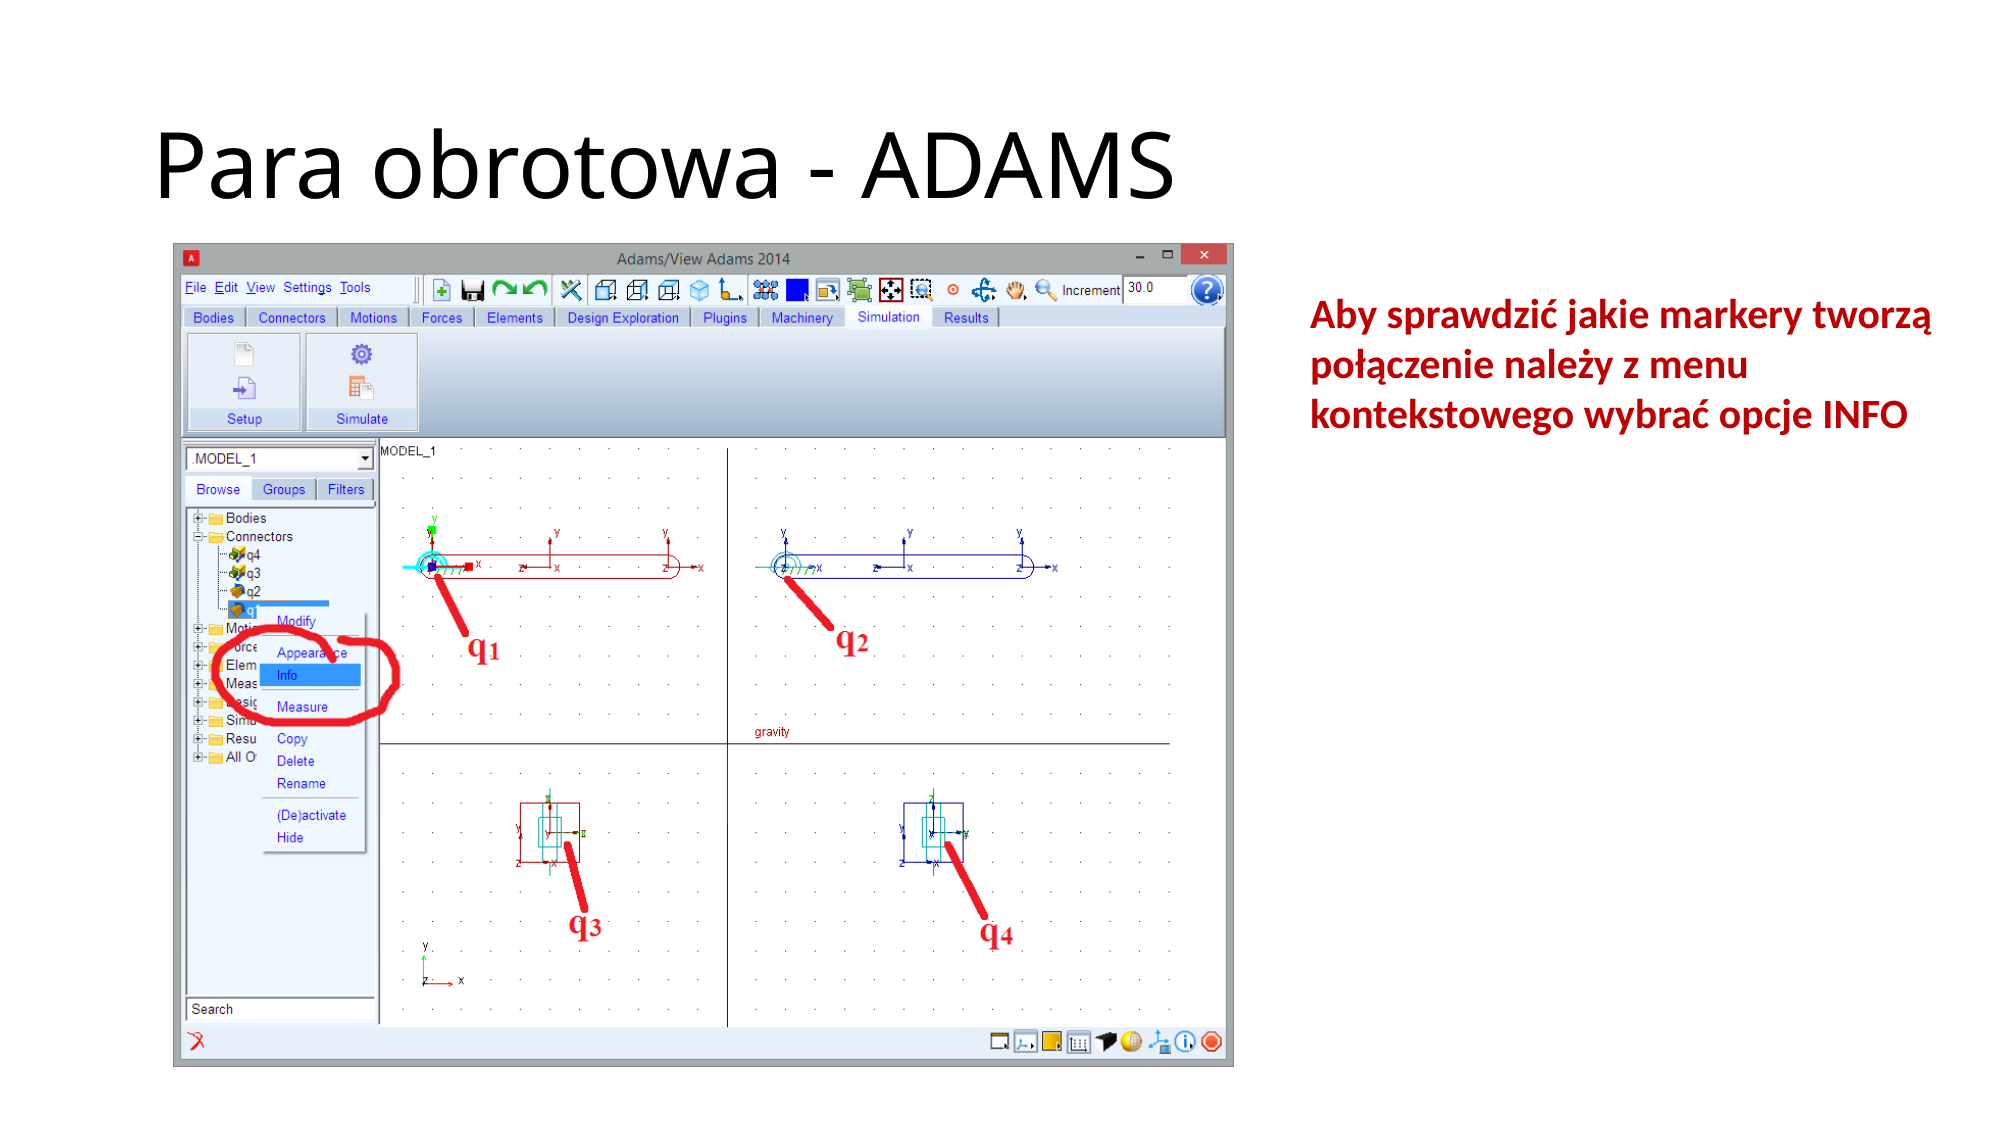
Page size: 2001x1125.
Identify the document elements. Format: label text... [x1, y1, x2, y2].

text_box Aby sprawdzić jakie markery tworzą połączenie należy z menu kontekstowego wybrać opcje INFO [1295, 279, 2000, 444]
picture [173, 243, 1234, 1067]
title Para obrotowa - ADAMS [137, 59, 1863, 278]
